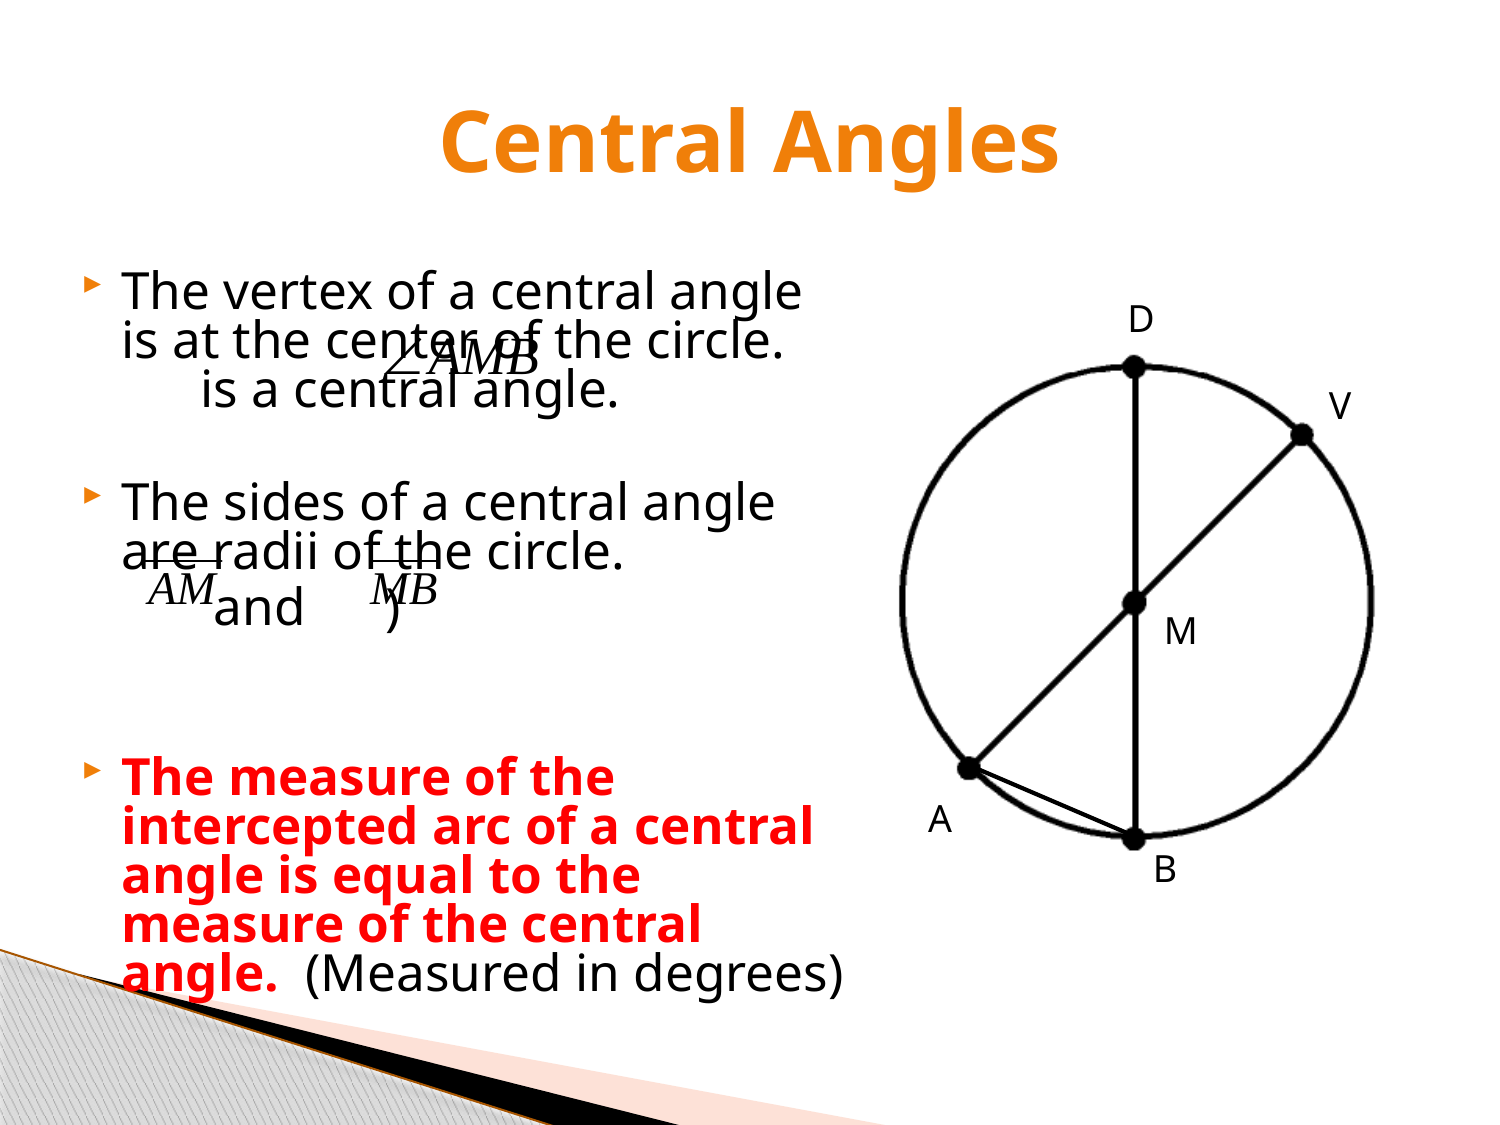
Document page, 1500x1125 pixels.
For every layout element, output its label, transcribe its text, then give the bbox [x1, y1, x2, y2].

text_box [962, 762, 1138, 838]
list The vertex of a central angle is at the center of the circle. is a central angle. The sides of a central angle are radii of the circle. and ) The measure of the intercepted arc of a central angle is equal to the measure of the central angle. (Measured in degrees) [49, 262, 863, 1050]
title Central Angles [75, 45, 1425, 233]
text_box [362, 549, 449, 613]
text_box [887, 287, 1387, 899]
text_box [137, 549, 232, 613]
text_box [374, 324, 551, 397]
